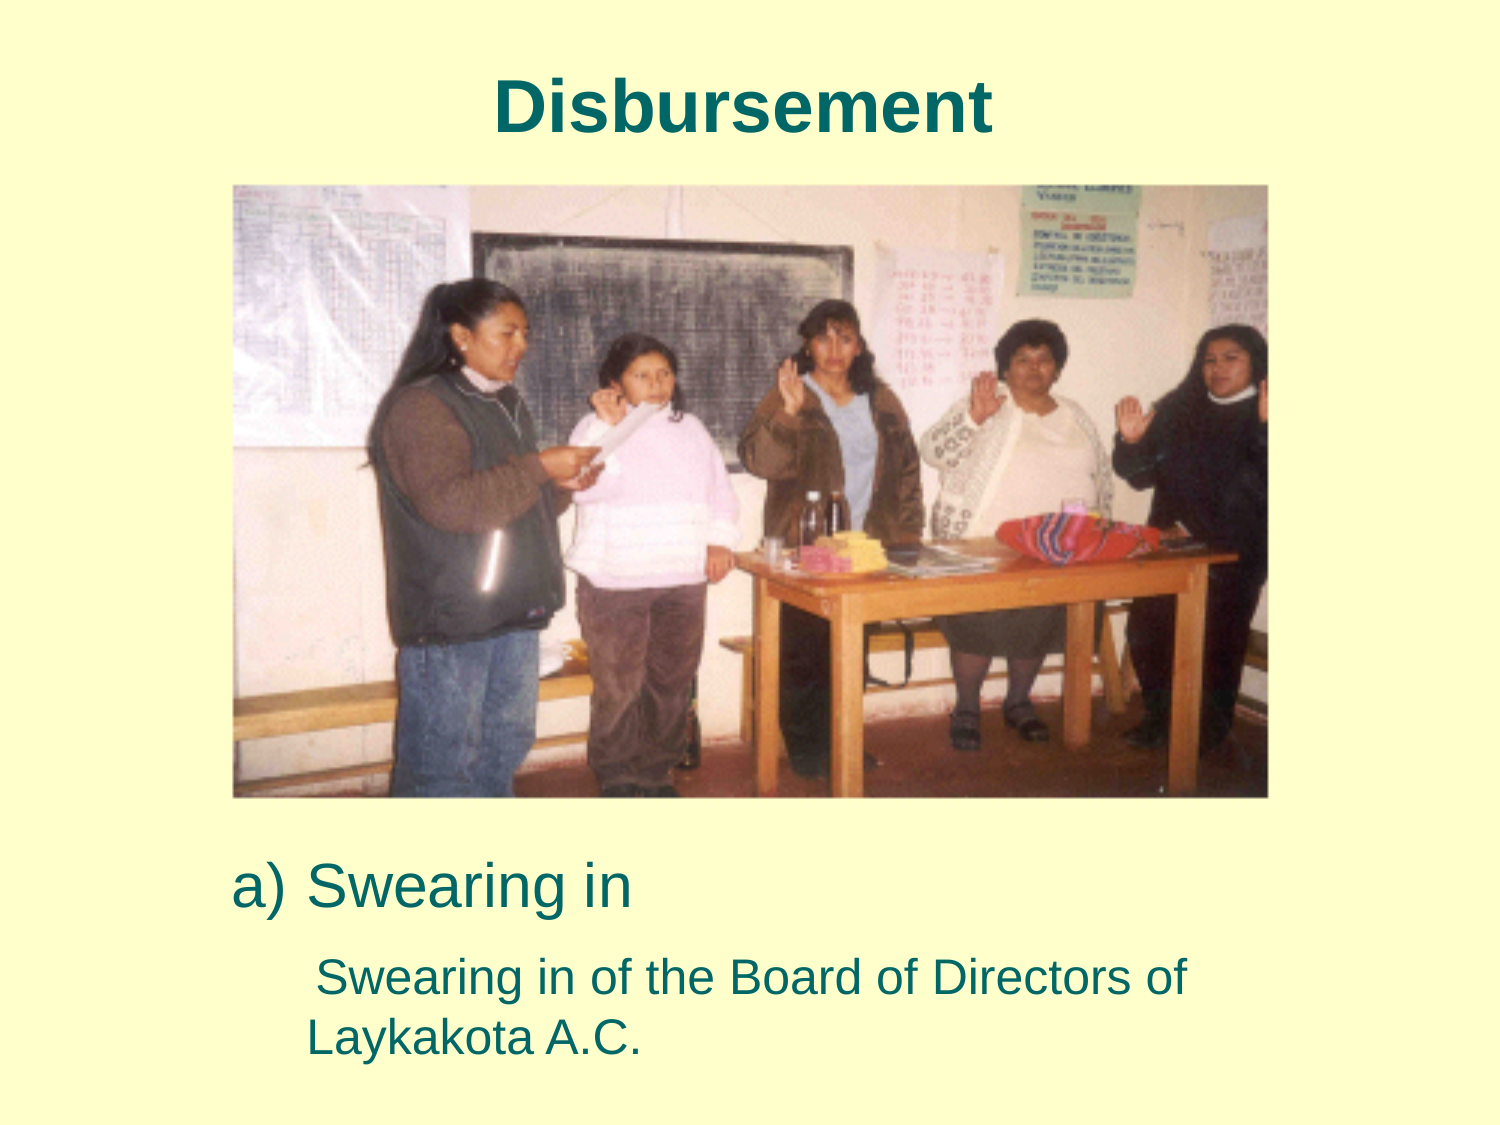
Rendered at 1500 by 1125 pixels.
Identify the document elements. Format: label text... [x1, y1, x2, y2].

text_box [224, 174, 1276, 808]
text_box Disbursement [362, 49, 1125, 155]
text_box Swearing in Swearing in of the Board of Directors of Laykakota A.C. [216, 837, 1313, 1073]
